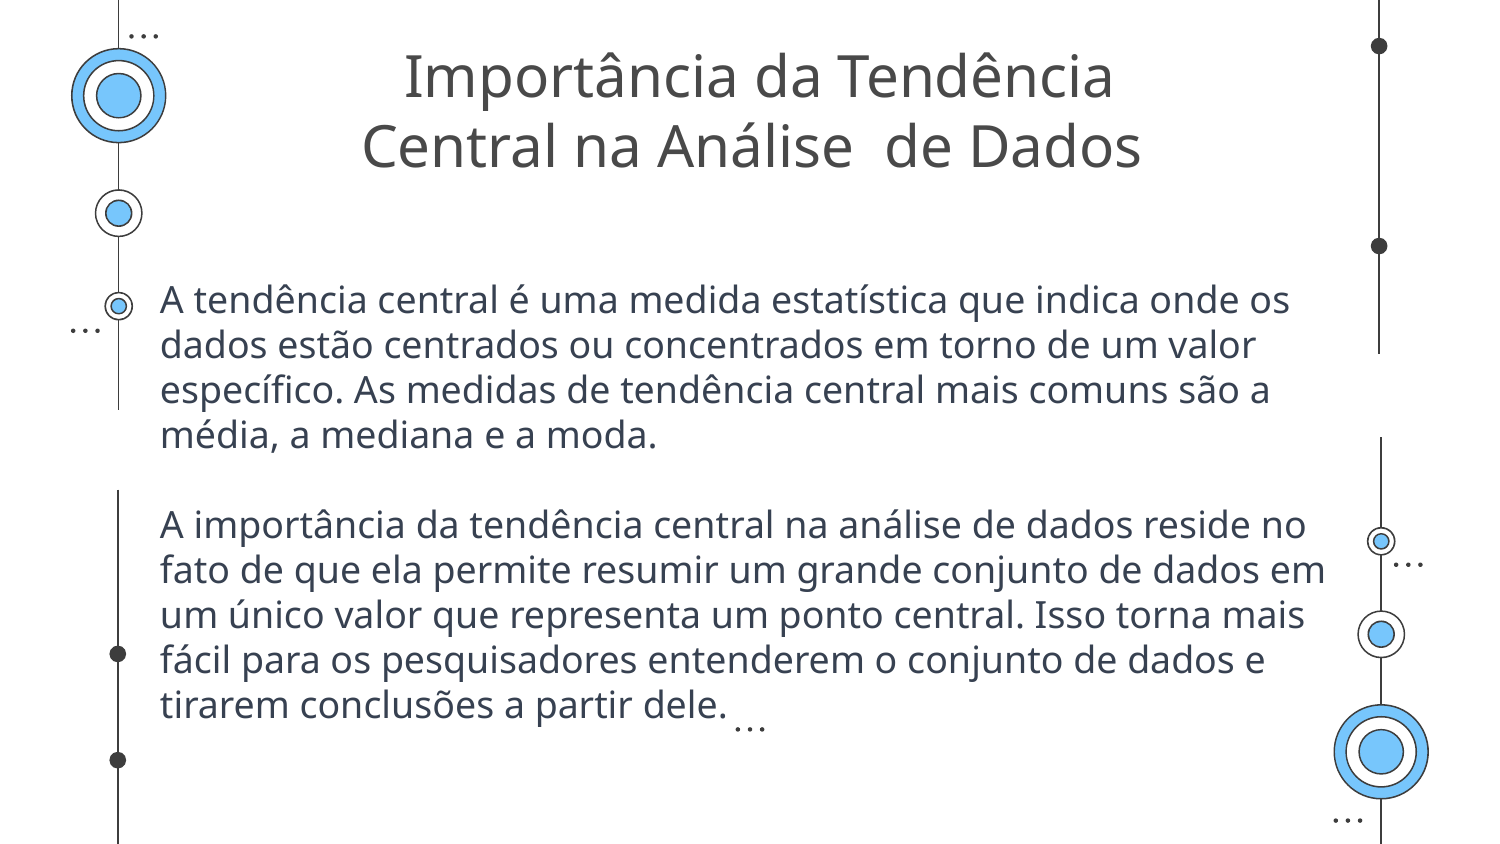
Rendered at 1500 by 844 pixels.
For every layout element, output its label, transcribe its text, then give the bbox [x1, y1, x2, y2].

subtitle A tendência central é uma medida estatística que indica onde os dados estão centrados ou concentrados em torno de um valor específico. As medidas de tendência central mais comuns são a média, a mediana e a moda. A importância da tendência central na análise de dados reside no fato de que ela permite resumir um grande conjunto de dados em um único valor que representa um ponto central. Isso torna mais fácil para os pesquisadores entenderem o conjunto de dados e tirarem conclusões a partir dele. [145, 261, 1355, 713]
title Importância da Tendência Central na Análise de Dados [301, 23, 1218, 175]
